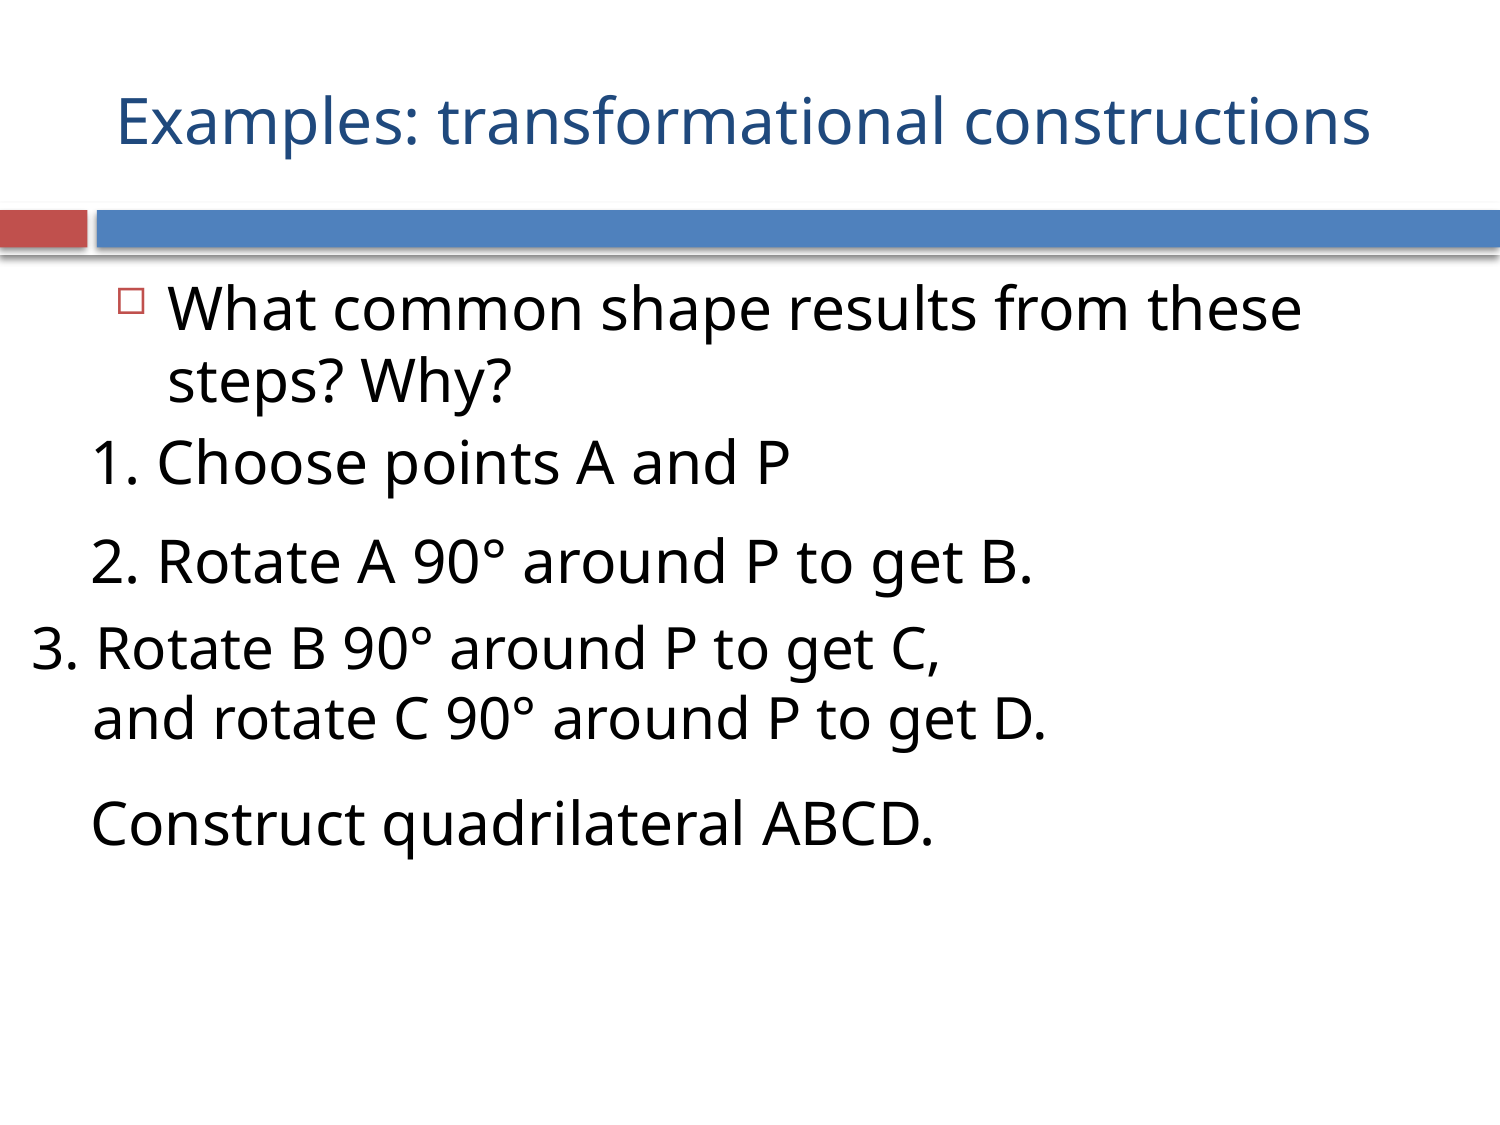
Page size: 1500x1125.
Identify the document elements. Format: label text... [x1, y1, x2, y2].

title Examples: transformational constructions [100, 37, 1438, 200]
text_box Construct quadrilateral ABCD. [75, 777, 1050, 866]
text_box 1. Choose points A and P [75, 416, 1050, 504]
text_box 3. Rotate B 90° around P to get C, and rotate C 90° around P to get D. [16, 603, 1079, 759]
text_box 2. Rotate A 90° around P to get B. [75, 515, 1285, 603]
list What common shape results from these steps? Why? [100, 262, 1438, 461]
